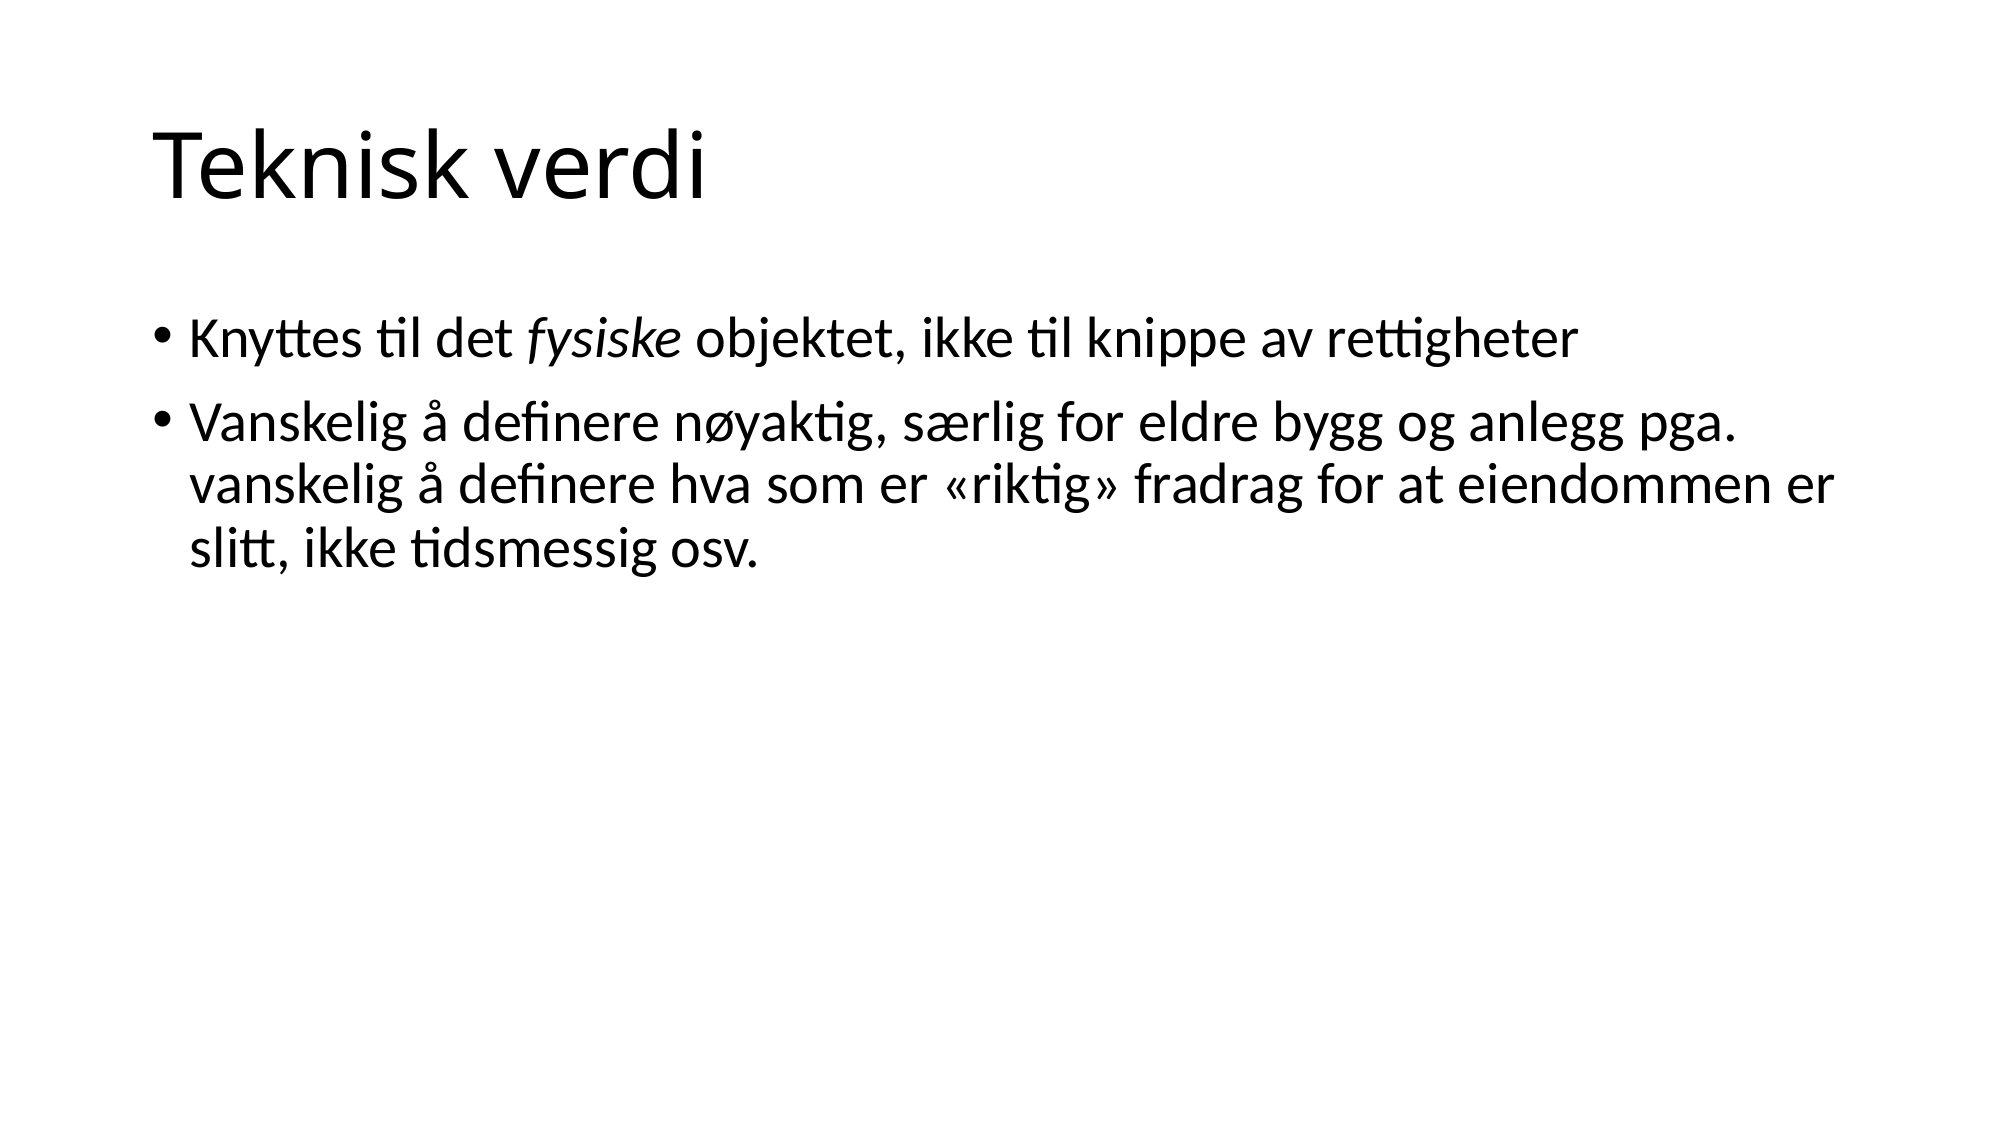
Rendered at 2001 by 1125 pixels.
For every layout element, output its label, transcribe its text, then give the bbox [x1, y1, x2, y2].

list Knyttes til det fysiske objektet, ikke til knippe av rettigheter Vanskelig å definere nøyaktig, særlig for eldre bygg og anlegg pga. vanskelig å definere hva som er «riktig» fradrag for at eiendommen er slitt, ikke tidsmessig osv. [137, 299, 1863, 1014]
title Teknisk verdi [137, 59, 1863, 278]
